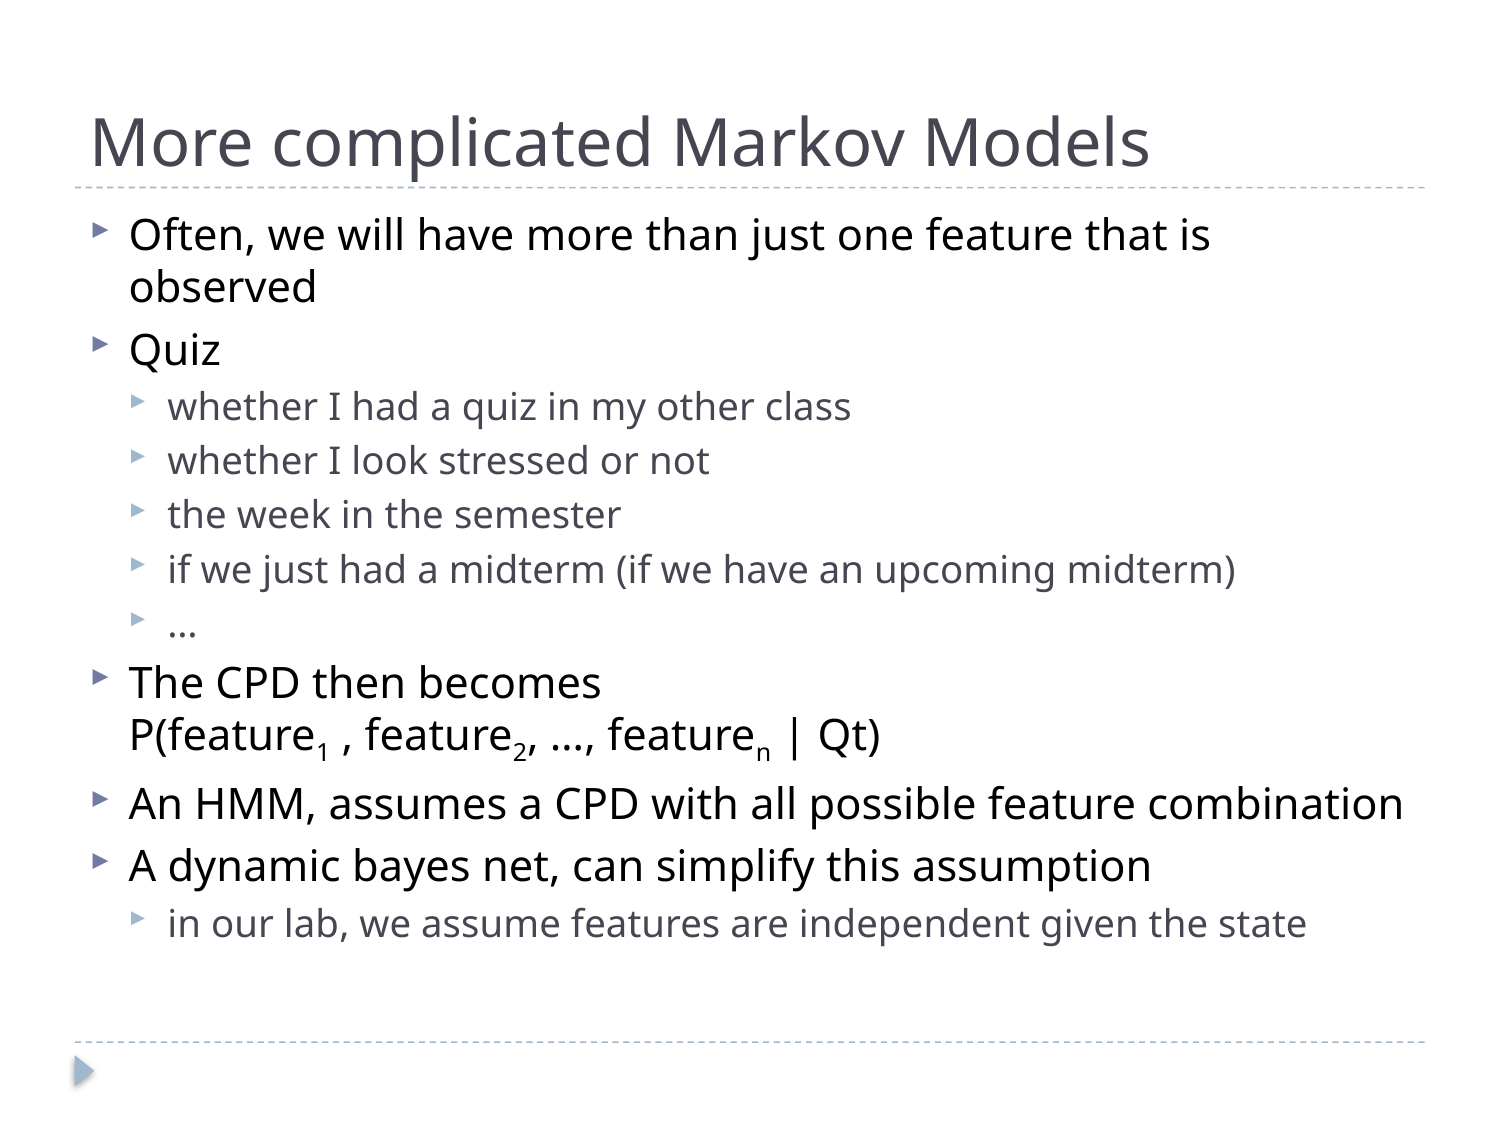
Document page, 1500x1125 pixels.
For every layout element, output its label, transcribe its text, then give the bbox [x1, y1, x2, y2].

list Often, we will have more than just one feature that is observed Quiz whether I had a quiz in my other class whether I look stressed or not the week in the semester if we just had a midterm (if we have an upcoming midterm) … The CPD then becomes P(feature1 , feature2, …, featuren | Qt) An HMM, assumes a CPD with all possible feature combination A dynamic bayes net, can simplify this assumption in our lab, we assume features are independent given the state [75, 200, 1425, 1010]
title More complicated Markov Models [75, 24, 1425, 188]
